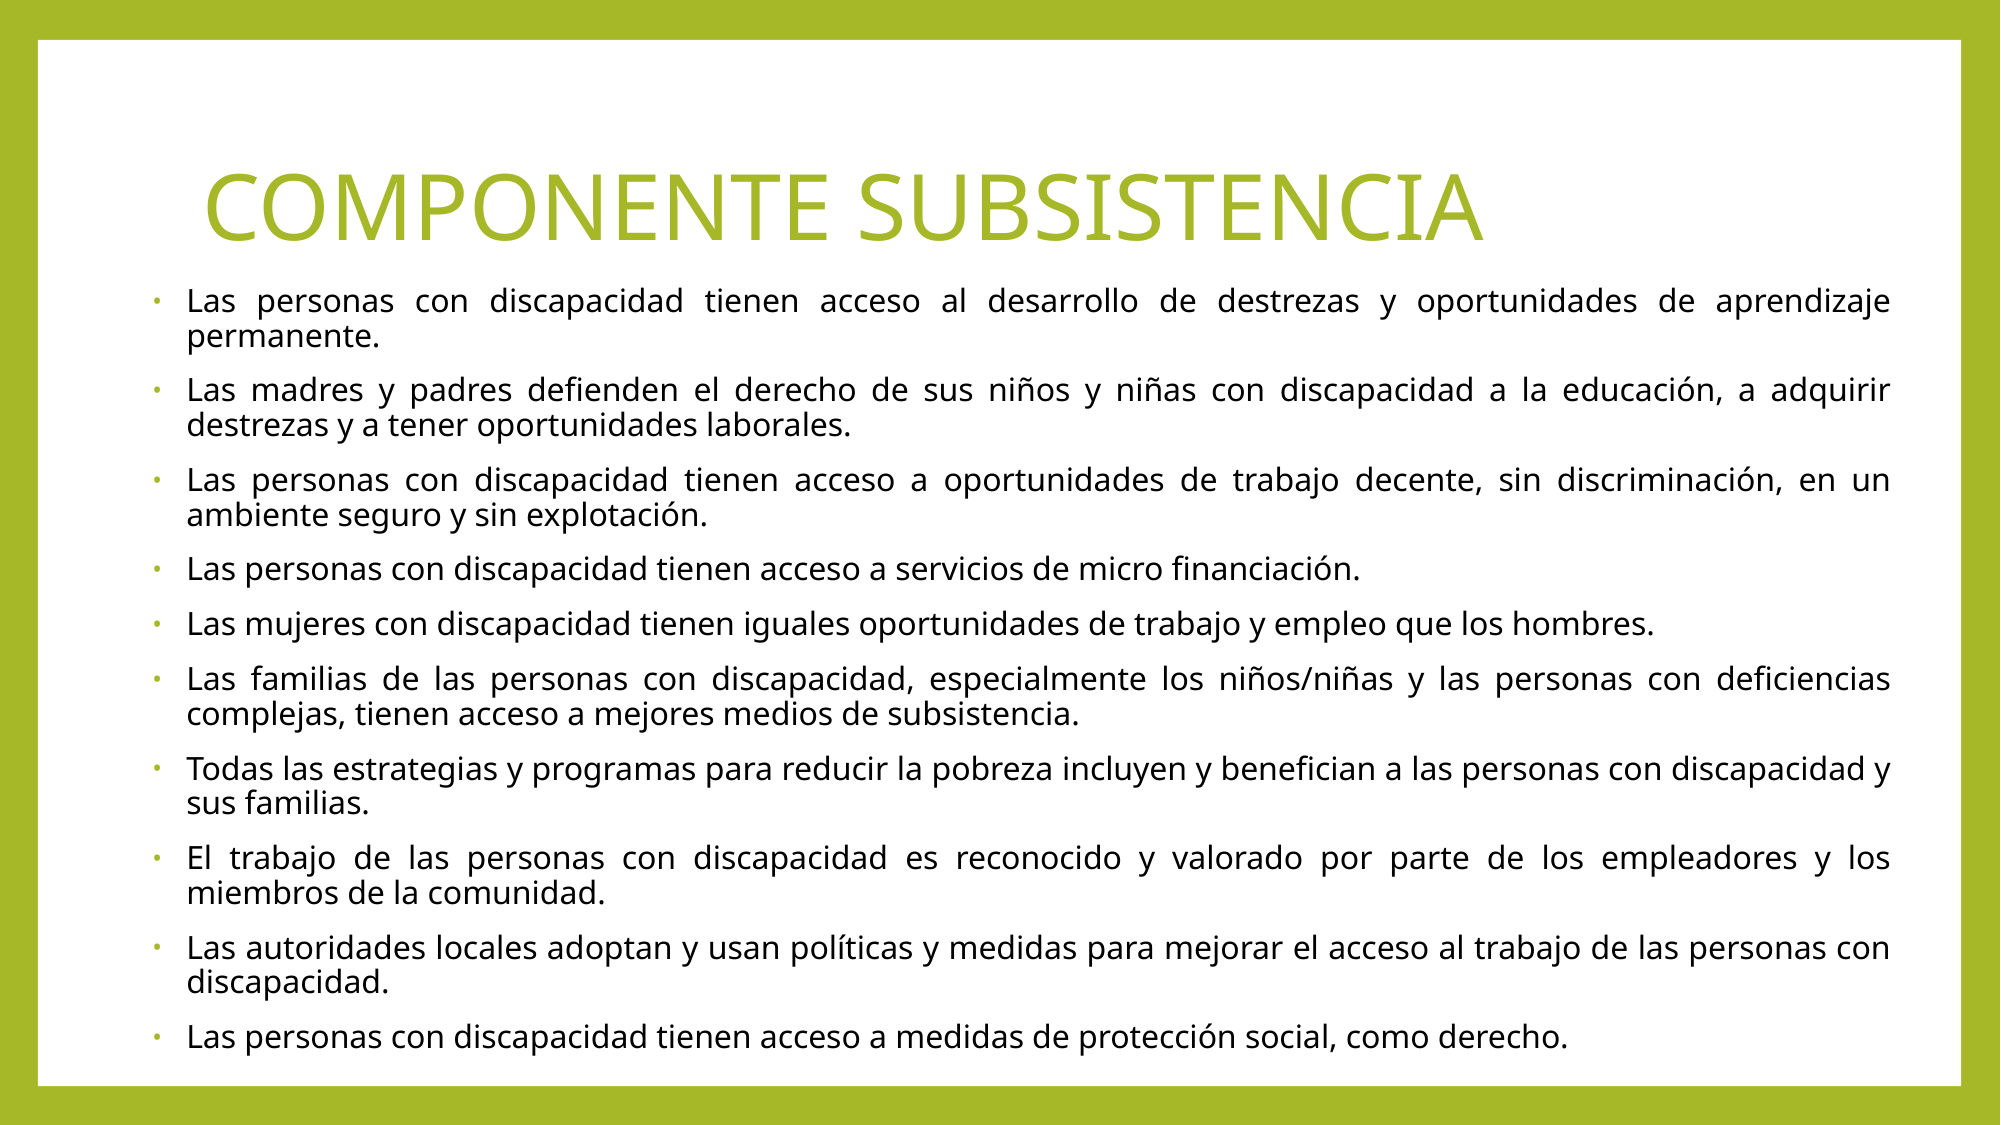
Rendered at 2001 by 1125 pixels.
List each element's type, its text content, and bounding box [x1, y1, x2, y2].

title COMPONENTE SUBSISTENCIA [187, 99, 1808, 277]
list Las personas con discapacidad tienen acceso al desarrollo de destrezas y oportunidades de aprendizaje permanente. Las madres y padres defienden el derecho de sus niños y niñas con discapacidad a la educación, a adquirir destrezas y a tener oportunidades laborales. Las personas con discapacidad tienen acceso a oportunidades de trabajo decente, sin discriminación, en un ambiente seguro y sin explotación. Las personas con discapacidad tienen acceso a servicios de micro financiación. Las mujeres con discapacidad tienen iguales oportunidades de trabajo y empleo que los hombres. Las familias de las personas con discapacidad, especialmente los niños/niñas y las personas con deficiencias complejas, tienen acceso a mejores medios de subsistencia. Todas las estrategias y programas para reducir la pobreza incluyen y benefician a las personas con discapacidad y sus familias. El trabajo de las personas con discapacidad es reconocido y valorado por parte de los empleadores y los miembros de la comunidad. Las autoridades locales adoptan y usan políticas y medidas para mejorar el acceso al trabajo de las personas con discapacidad. Las personas con discapacidad tienen acceso a medidas de protección social, como derecho. [137, 277, 1909, 1069]
